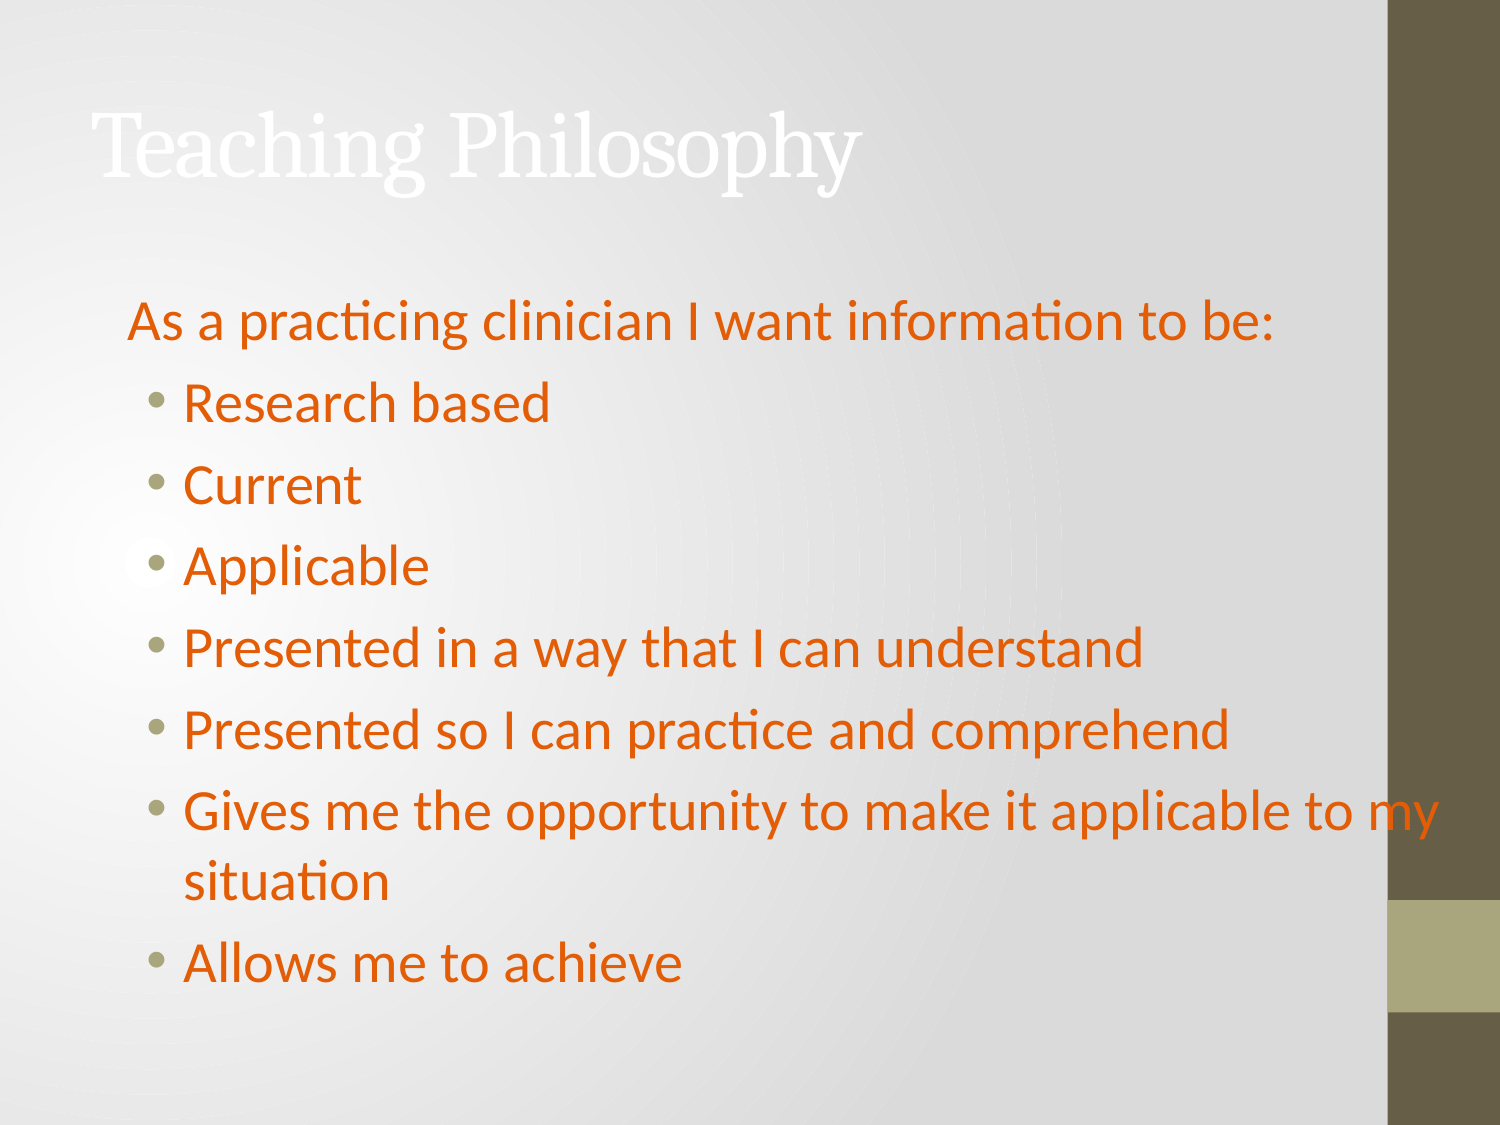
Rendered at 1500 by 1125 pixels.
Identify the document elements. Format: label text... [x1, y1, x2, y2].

title Teaching Philosophy [75, 45, 1325, 233]
list As a practicing clinician I want information to be: Research based Current Applicable Presented in a way that I can understand Presented so I can practice and comprehend Gives me the opportunity to make it applicable to my situation Allows me to achieve [112, 275, 1463, 1038]
